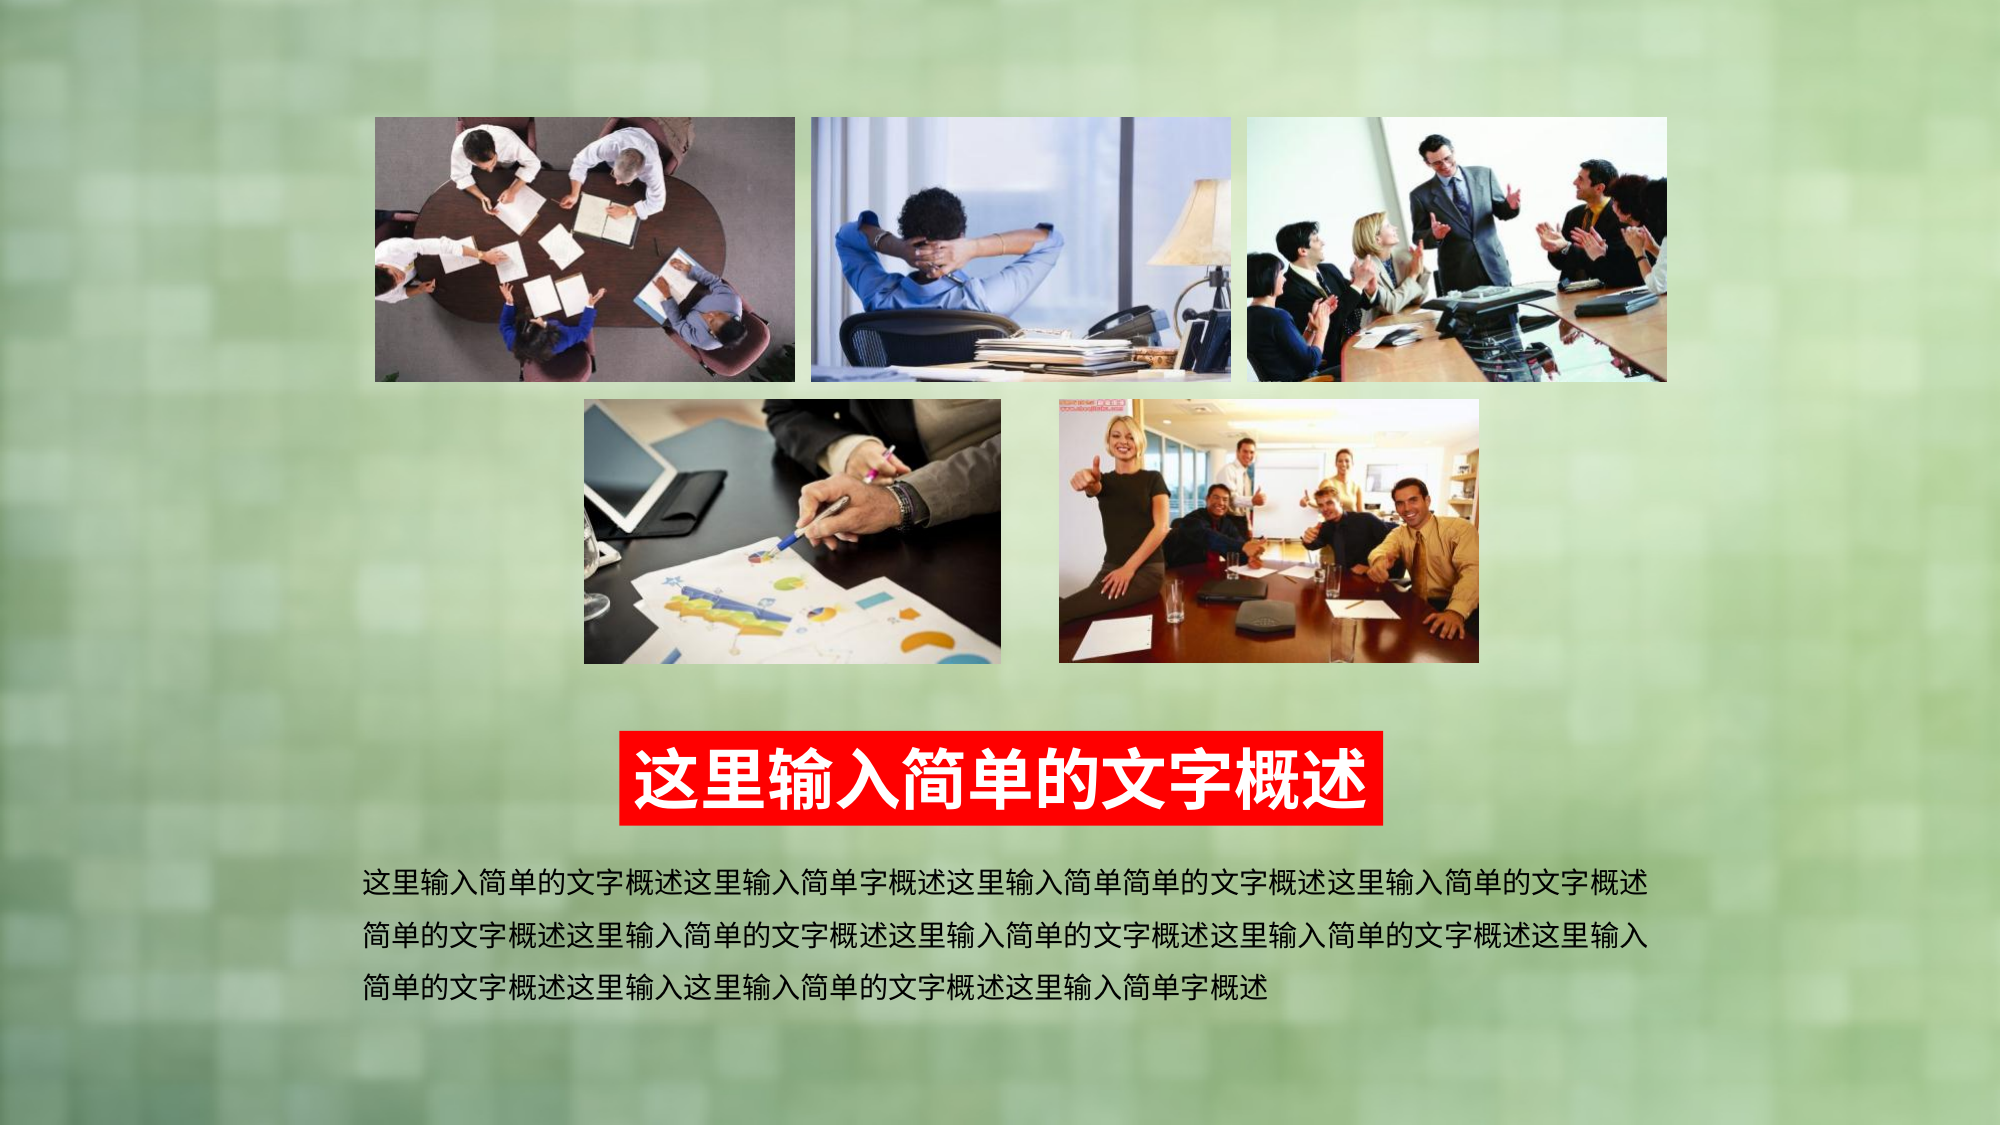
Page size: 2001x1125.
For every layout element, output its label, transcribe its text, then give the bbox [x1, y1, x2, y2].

text_box 这里输入简单的文字概述这里输入简单字概述这里输入简单简单的文字概述这里输入简单的文字概述简单的文字概述这里输入简单的文字概述这里输入简单的文字概述这里输入简单的文字概述这里输入简单的文字概述这里输入这里输入简单的文字概述这里输入简单字概述 [347, 839, 1667, 1012]
picture [0, 0, 2000, 1125]
text_box 这里输入简单的文字概述 [619, 730, 1384, 826]
